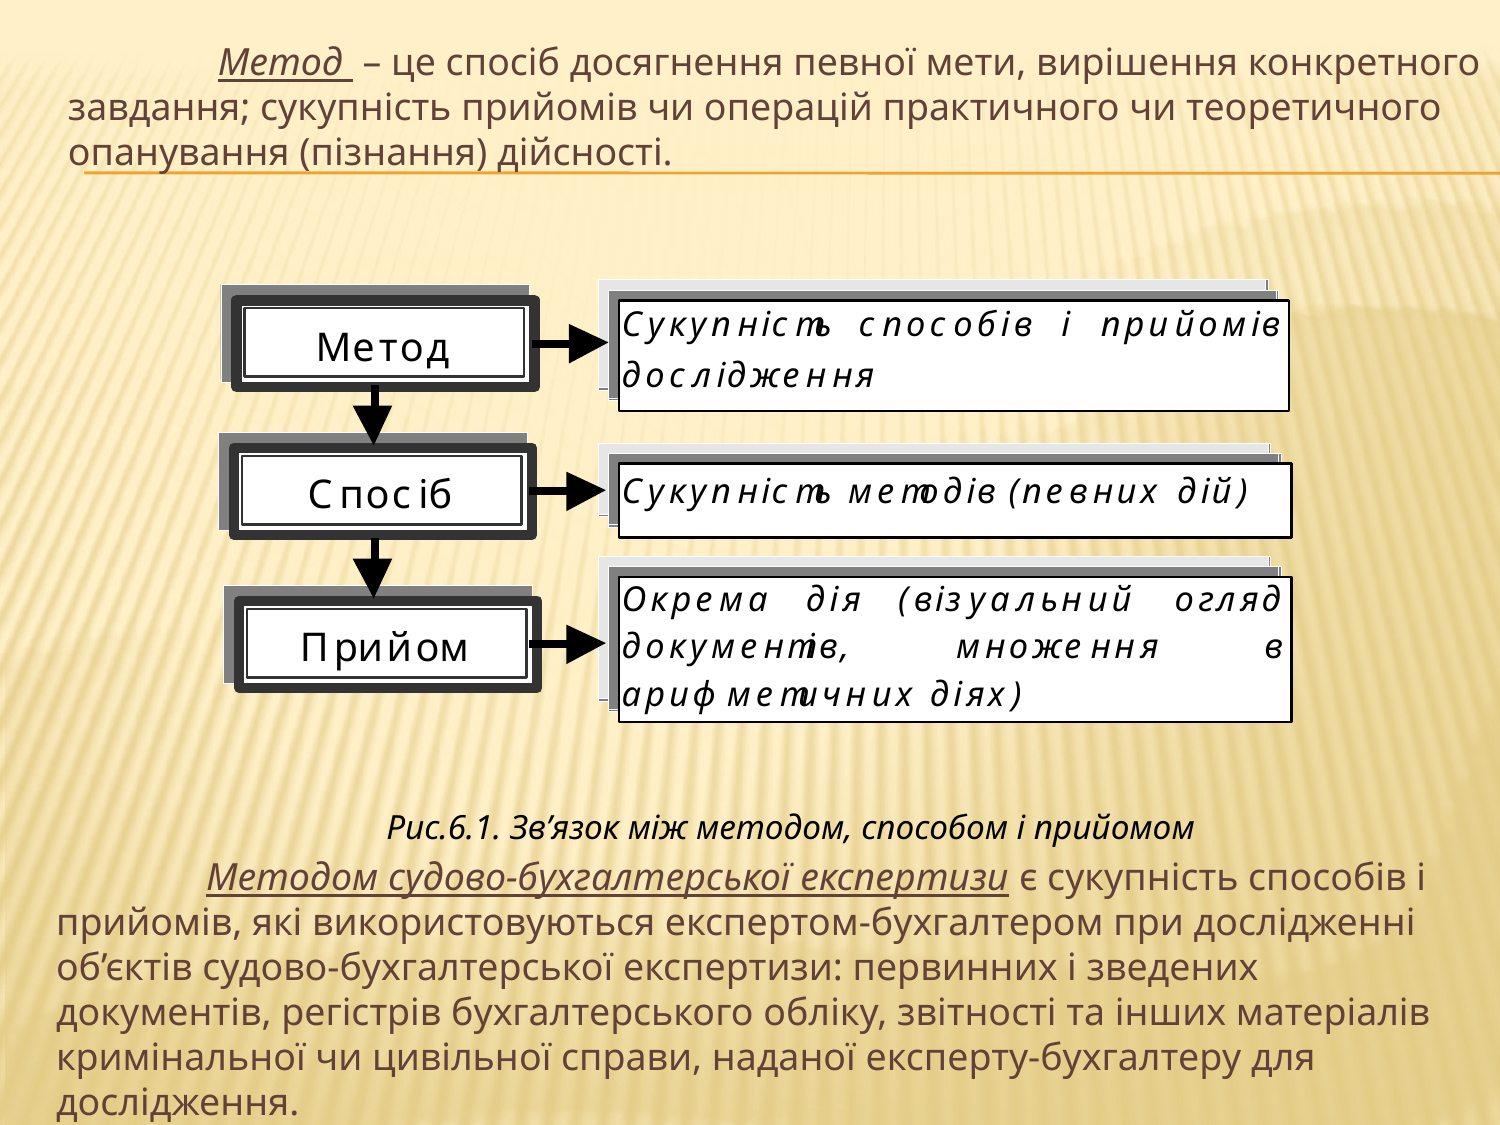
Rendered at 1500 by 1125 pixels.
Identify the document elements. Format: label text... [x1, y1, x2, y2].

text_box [215, 254, 1303, 733]
text_box Метод – це спосіб досягнення певної мети, вирішення конкретного завдання; сукупність прийомів чи операцій практичного чи теоретичного опанування (пізнання) дійсності. [53, 30, 1500, 181]
text_box Рис.6.1. Зв’язок між методом, способом і прийомом [206, 798, 1376, 854]
text_box Методом судово-бухгалтерської експертизи є сукупність способів і прийомів, які використовуються експертом-бухгалтером при дослідженні об’єктів судово-бухгалтерської експертизи: первинних і зведених документів, регістрів бухгалтерського обліку, звітності та інших матеріалів кримінальної чи цивільної справи, наданої експерту-бухгалтеру для дослідження. [41, 845, 1477, 1125]
